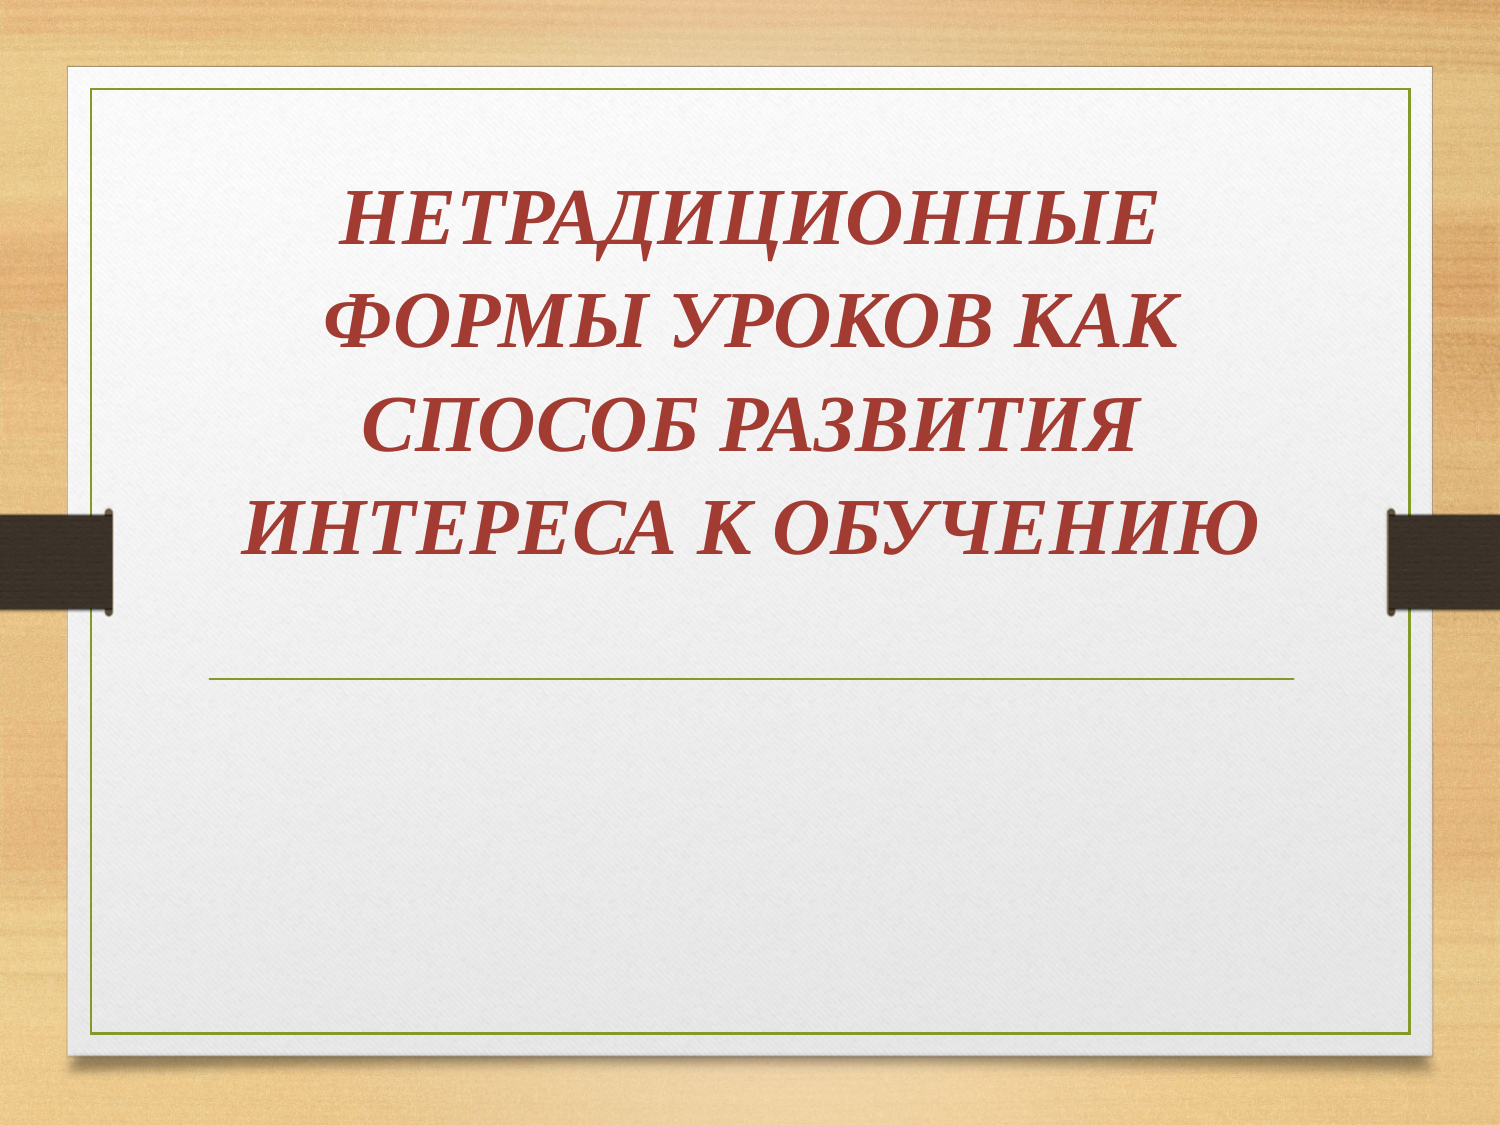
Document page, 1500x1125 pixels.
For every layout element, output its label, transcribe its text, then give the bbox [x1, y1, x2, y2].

picture [0, 0, 1500, 1125]
title НЕТРАДИЦИОННЫЕ ФОРМЫ УРОКОВ КАК СПОСОБ РАЗВИТИЯ ИНТЕРЕСА К ОБУЧЕНИЮ [193, 148, 1309, 657]
